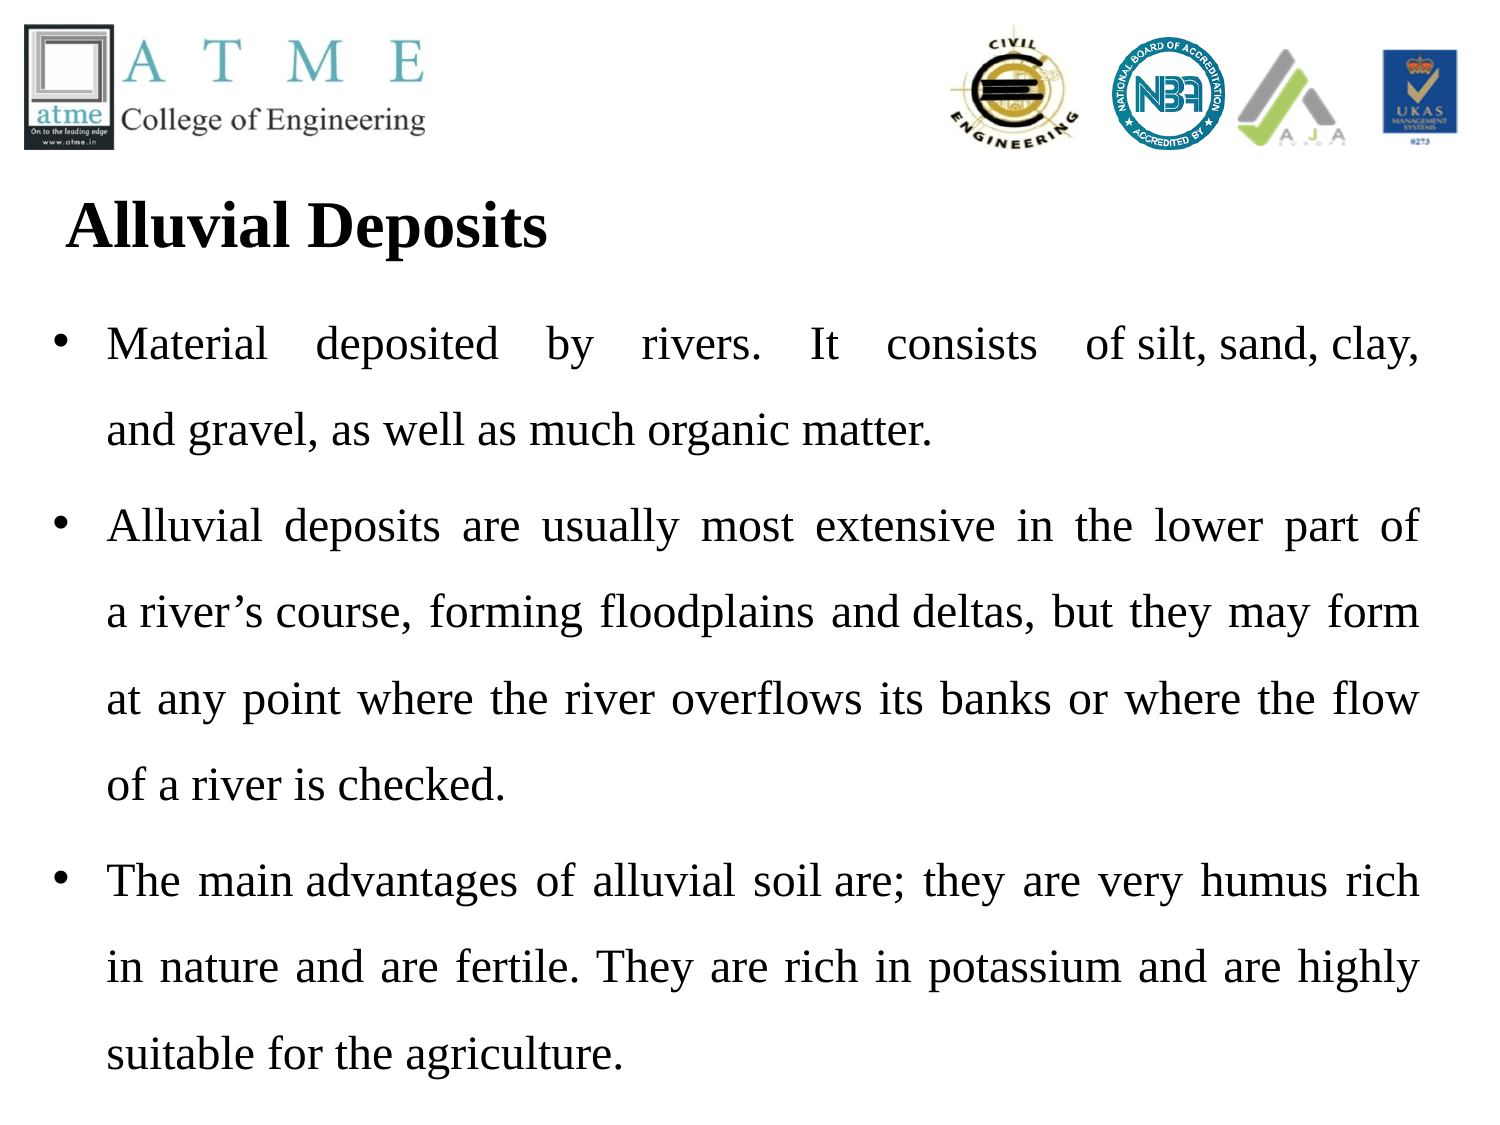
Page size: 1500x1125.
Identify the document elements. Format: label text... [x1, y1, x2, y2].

picture [1184, 109, 1225, 150]
picture [1209, 103, 1218, 120]
picture [1237, 49, 1458, 146]
picture [950, 24, 1080, 150]
picture [1112, 37, 1213, 150]
picture [24, 24, 425, 150]
picture [1179, 37, 1225, 79]
title Alluvial Deposits [50, 162, 1400, 275]
list Material deposited by rivers. It consists of silt, sand, clay, and gravel, as well as much organic matter. Alluvial deposits are usually most extensive in the lower part of a river’s course, forming floodplains and deltas, but they may form at any point where the river overflows its banks or where the flow of a river is checked. The main advantages of alluvial soil are; they are very humus rich in nature and are fertile. They are rich in potassium and are highly suitable for the agriculture. [37, 275, 1438, 1088]
